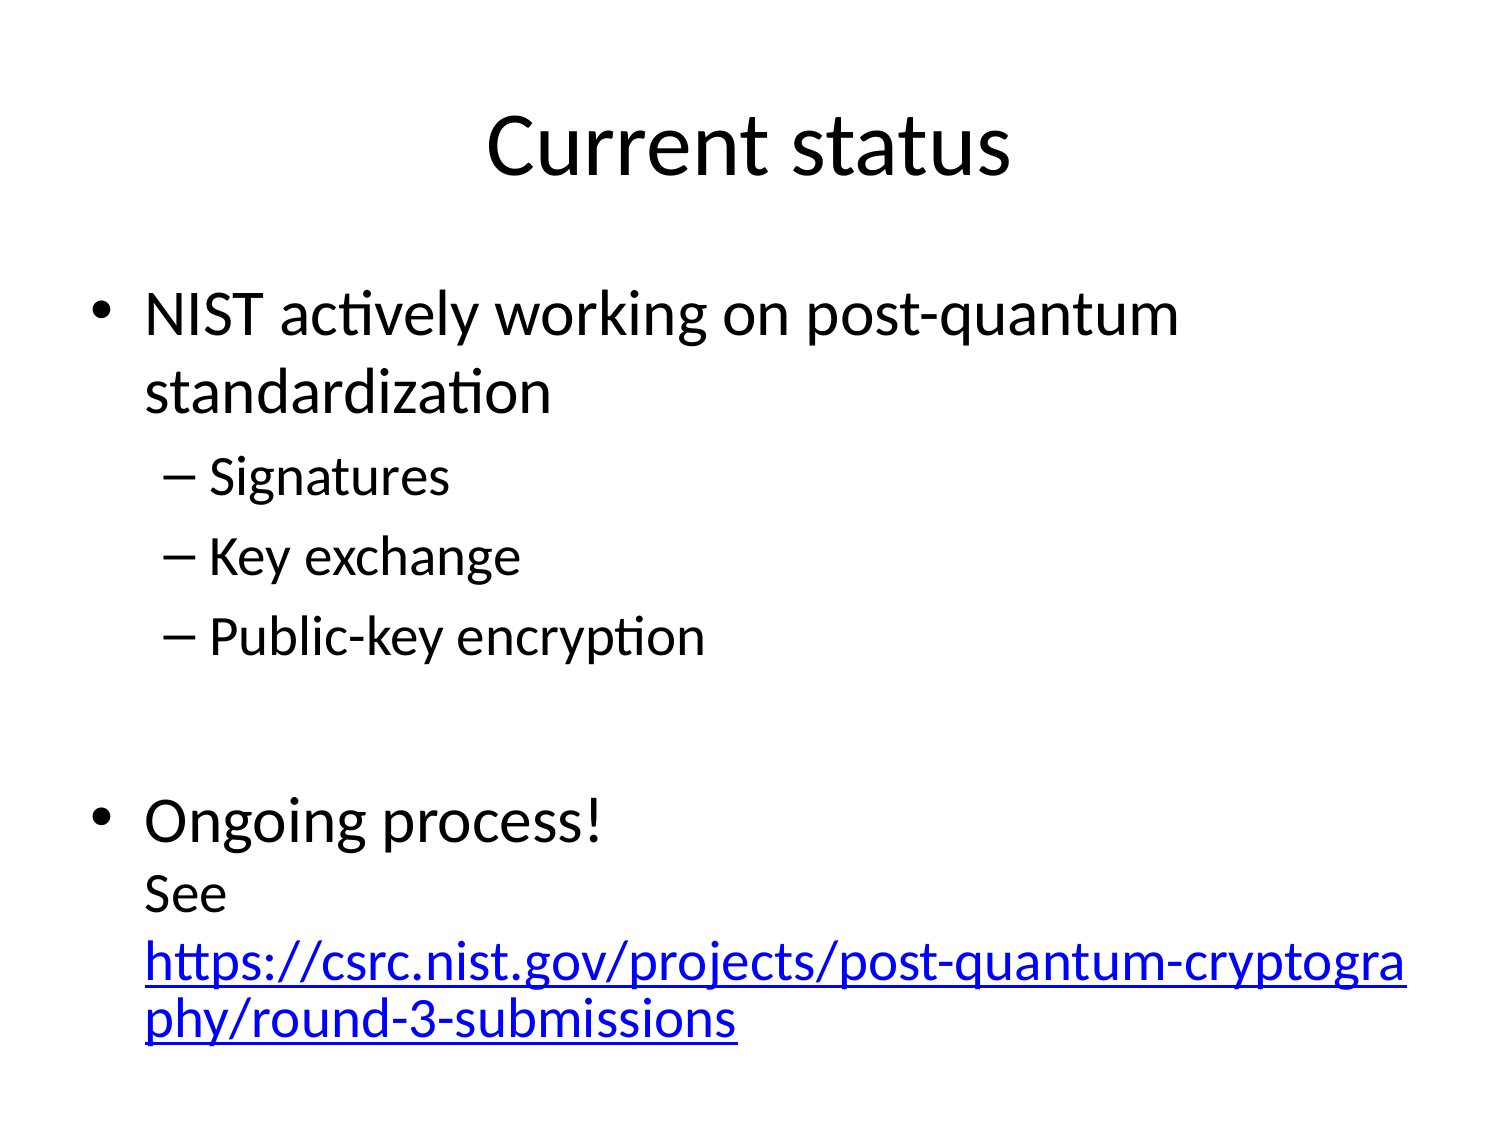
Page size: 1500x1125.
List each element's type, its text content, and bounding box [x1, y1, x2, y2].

title Current status [75, 45, 1425, 233]
list NIST actively working on post-quantum standardization Signatures Key exchange Public-key encryption Ongoing process! See https://csrc.nist.gov/projects/post-quantum-cryptography/round-3-submissions [75, 262, 1425, 1005]
